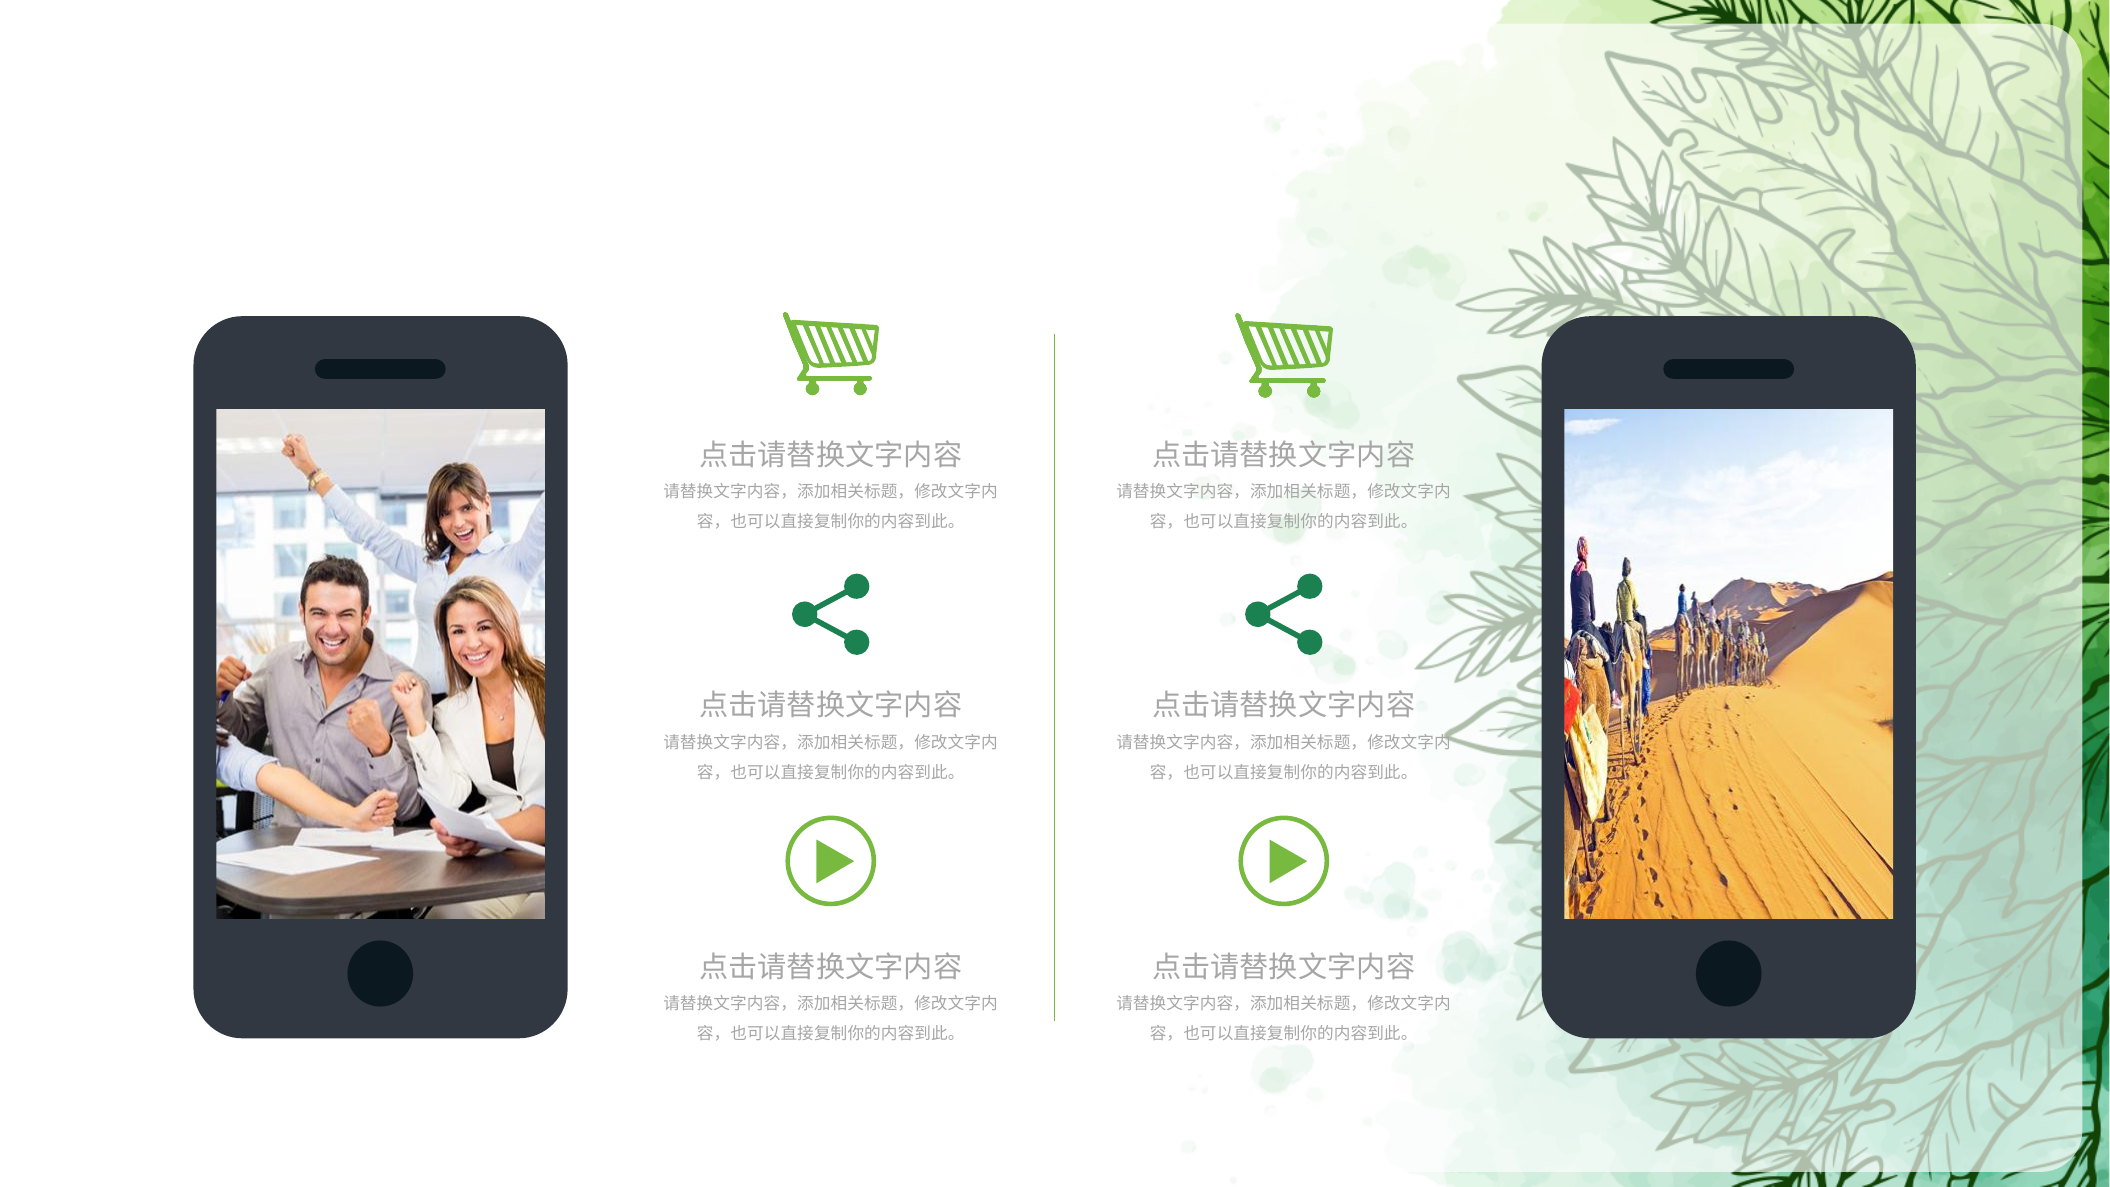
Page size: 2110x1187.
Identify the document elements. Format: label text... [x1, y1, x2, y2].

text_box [193, 316, 1916, 1039]
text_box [782, 312, 880, 316]
text_box 点击请替换文字内容 请替换文字内容，添加相关标题，修改文字内容，也可以直接复制你的内容到此。 [1109, 1039, 1458, 1044]
picture [0, 0, 2110, 1187]
text_box 点击请替换文字内容 请替换文字内容，添加相关标题，修改文字内容，也可以直接复制你的内容到此。 [655, 1039, 1006, 1044]
